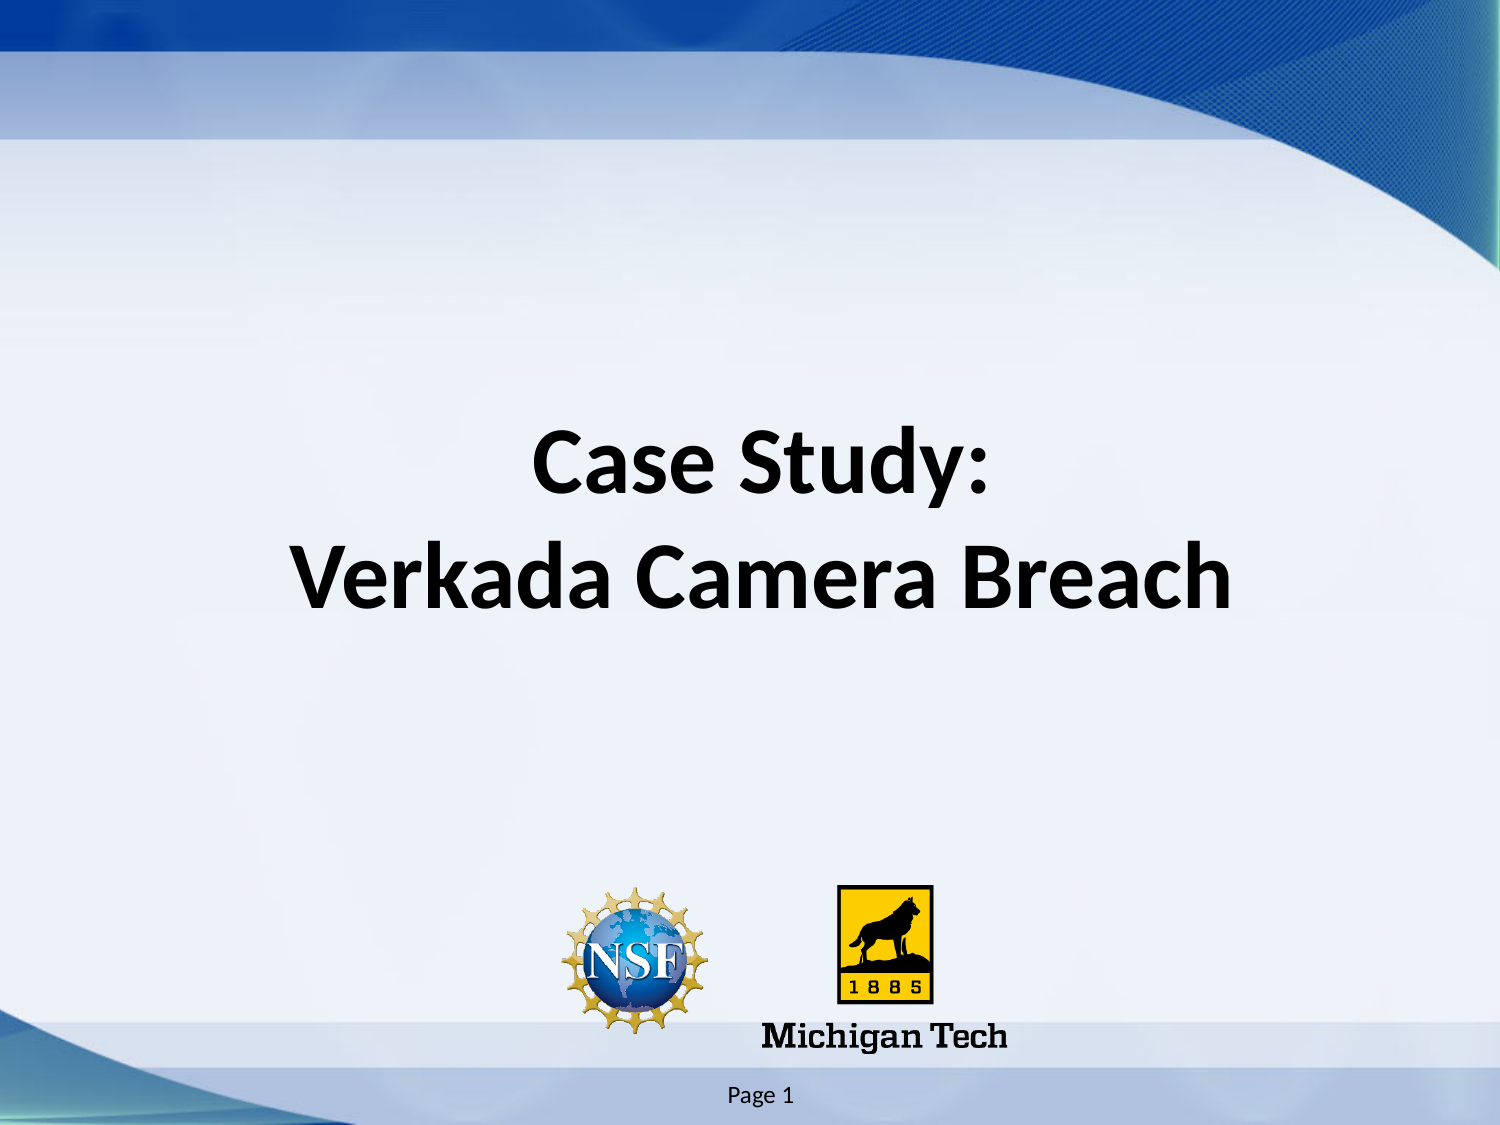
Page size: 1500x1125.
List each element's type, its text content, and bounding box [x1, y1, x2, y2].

picture [0, 0, 1500, 1125]
title Case Study: Verkada Camera Breach [125, 249, 1400, 776]
